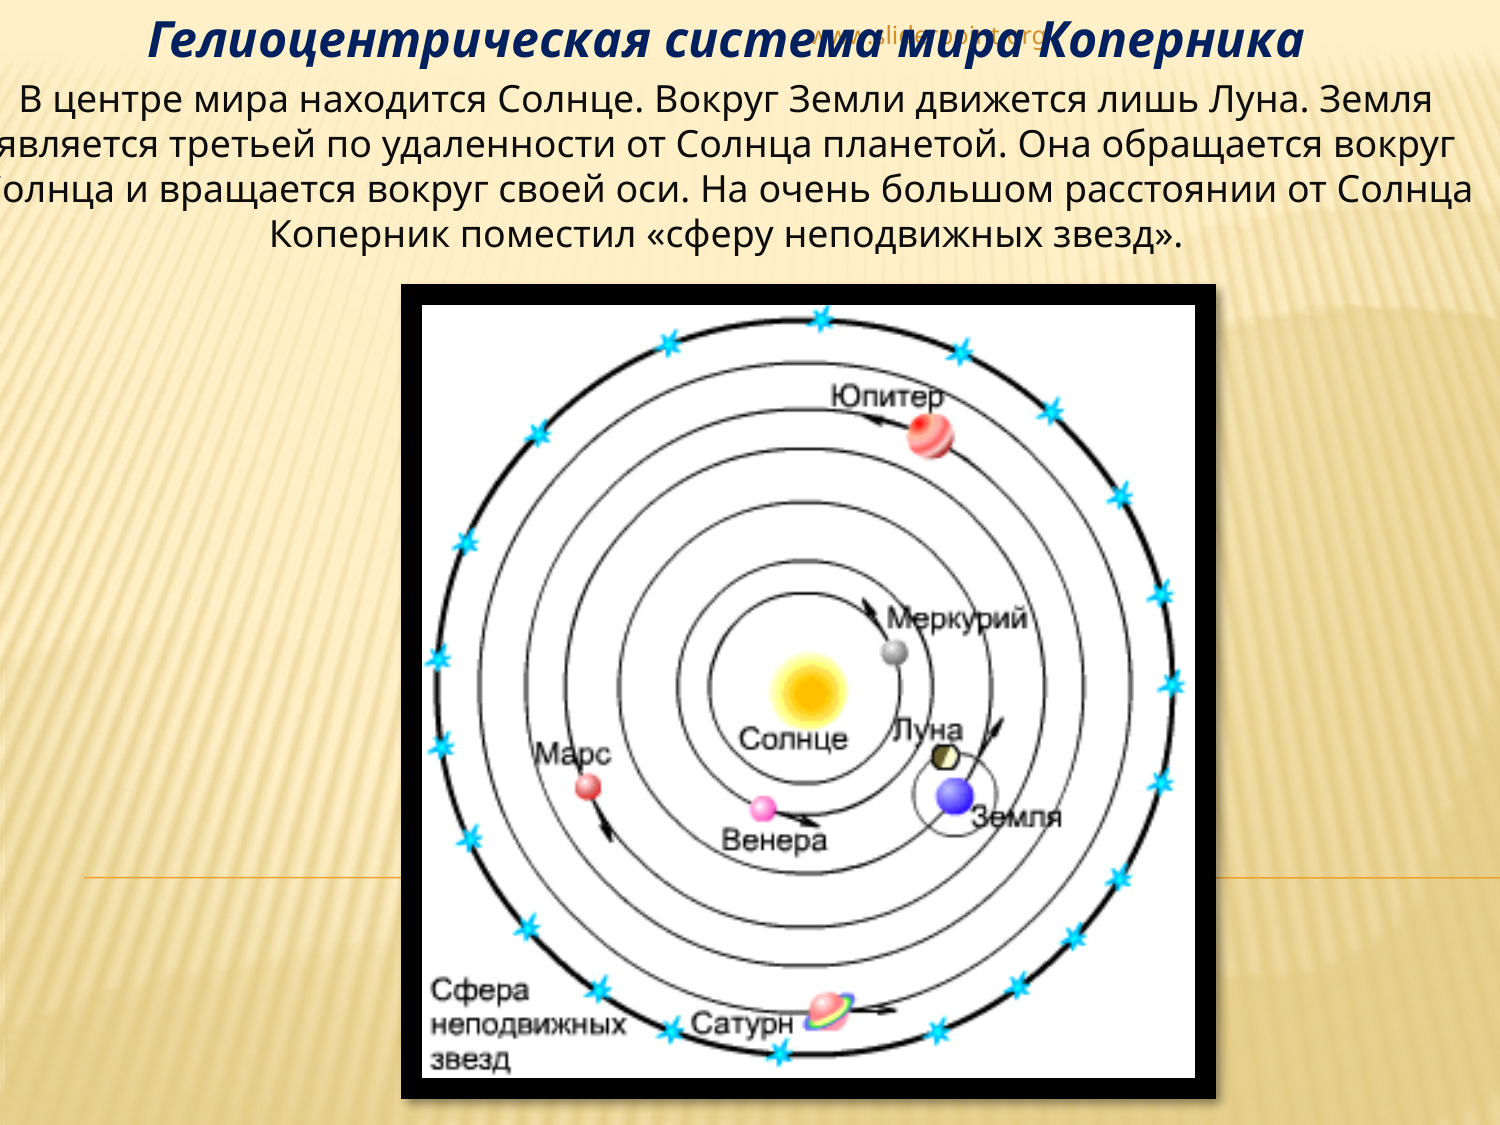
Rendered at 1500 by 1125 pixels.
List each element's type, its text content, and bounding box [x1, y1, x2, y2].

footer www.sliderpoint.org [512, 12, 1063, 60]
picture [421, 304, 1196, 1079]
text_box Гелиоцентрическая система мира Коперника В центре мира находится Солнце. Вокруг Земли движется лишь Луна. Земля является третьей по удаленности от Солнца планетой. Она обращается вокруг Солнца и вращается вокруг своей оси. На очень большом расстоянии от Солнца Коперник поместил «сферу неподвижных звезд». [0, 0, 1500, 263]
